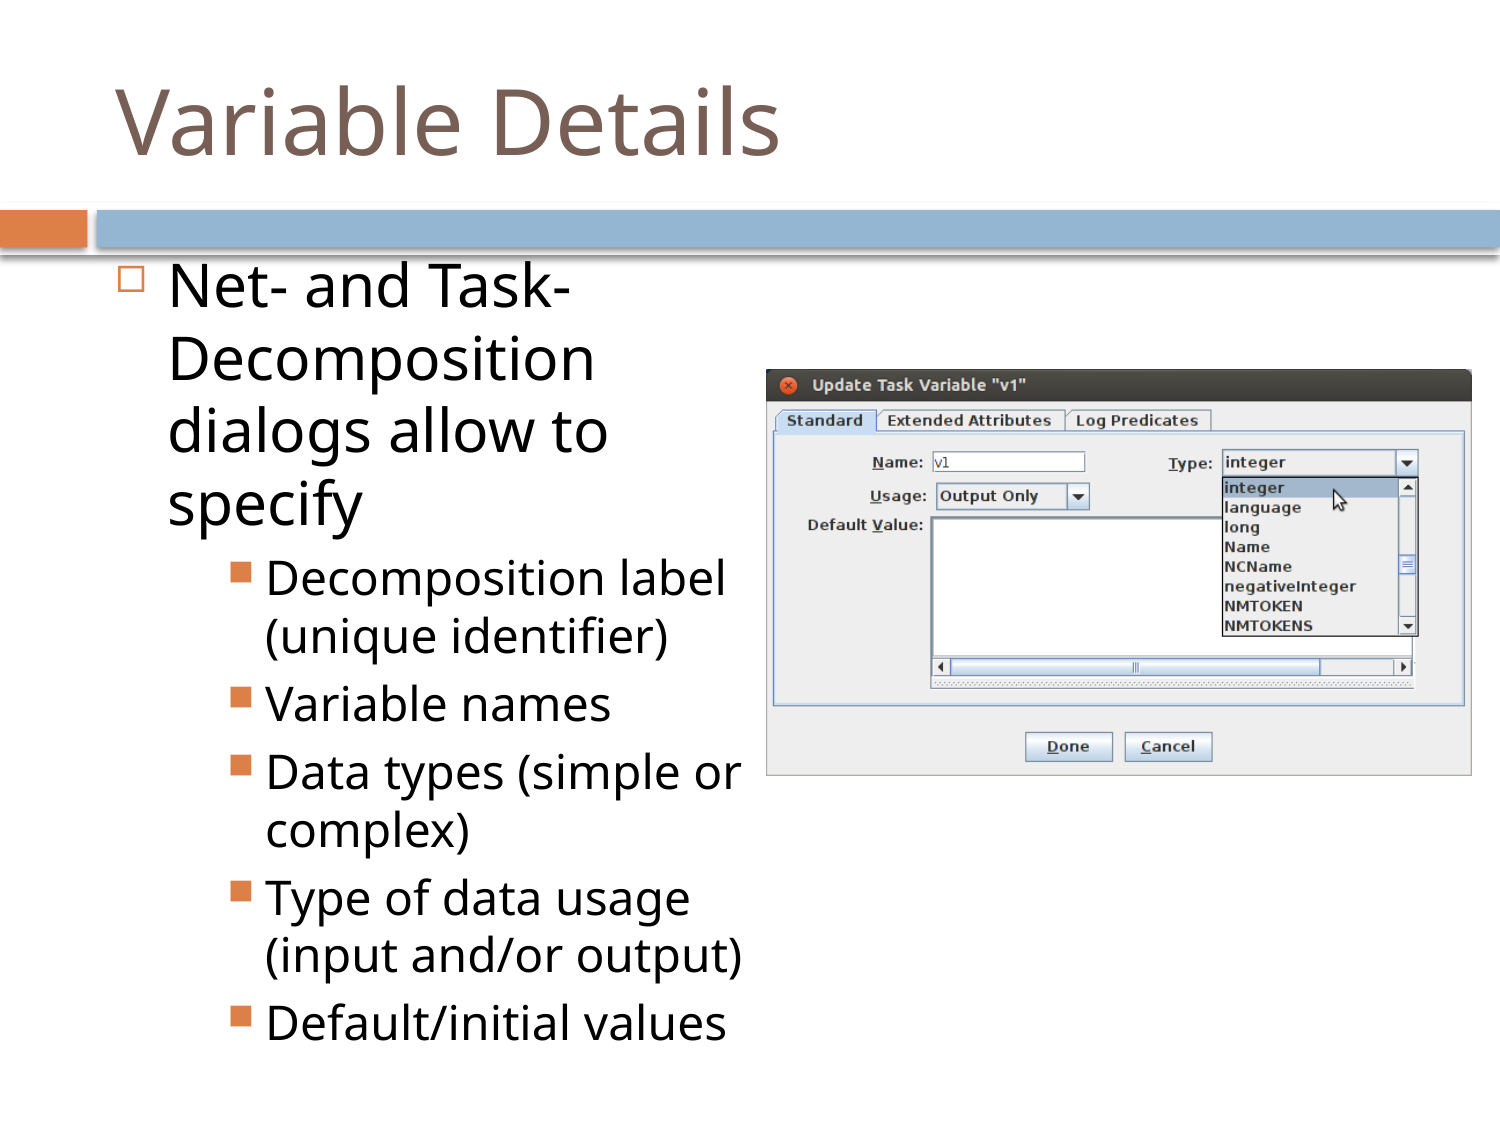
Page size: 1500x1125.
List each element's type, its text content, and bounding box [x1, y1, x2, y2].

list Net- and Task-Decomposition dialogs allow to specify Decomposition label (unique identifier) Variable names Data types (simple or complex) Type of data usage (input and/or output) Default/initial values [100, 240, 802, 1097]
picture [765, 369, 1472, 777]
title Variable Details [100, 37, 1438, 200]
